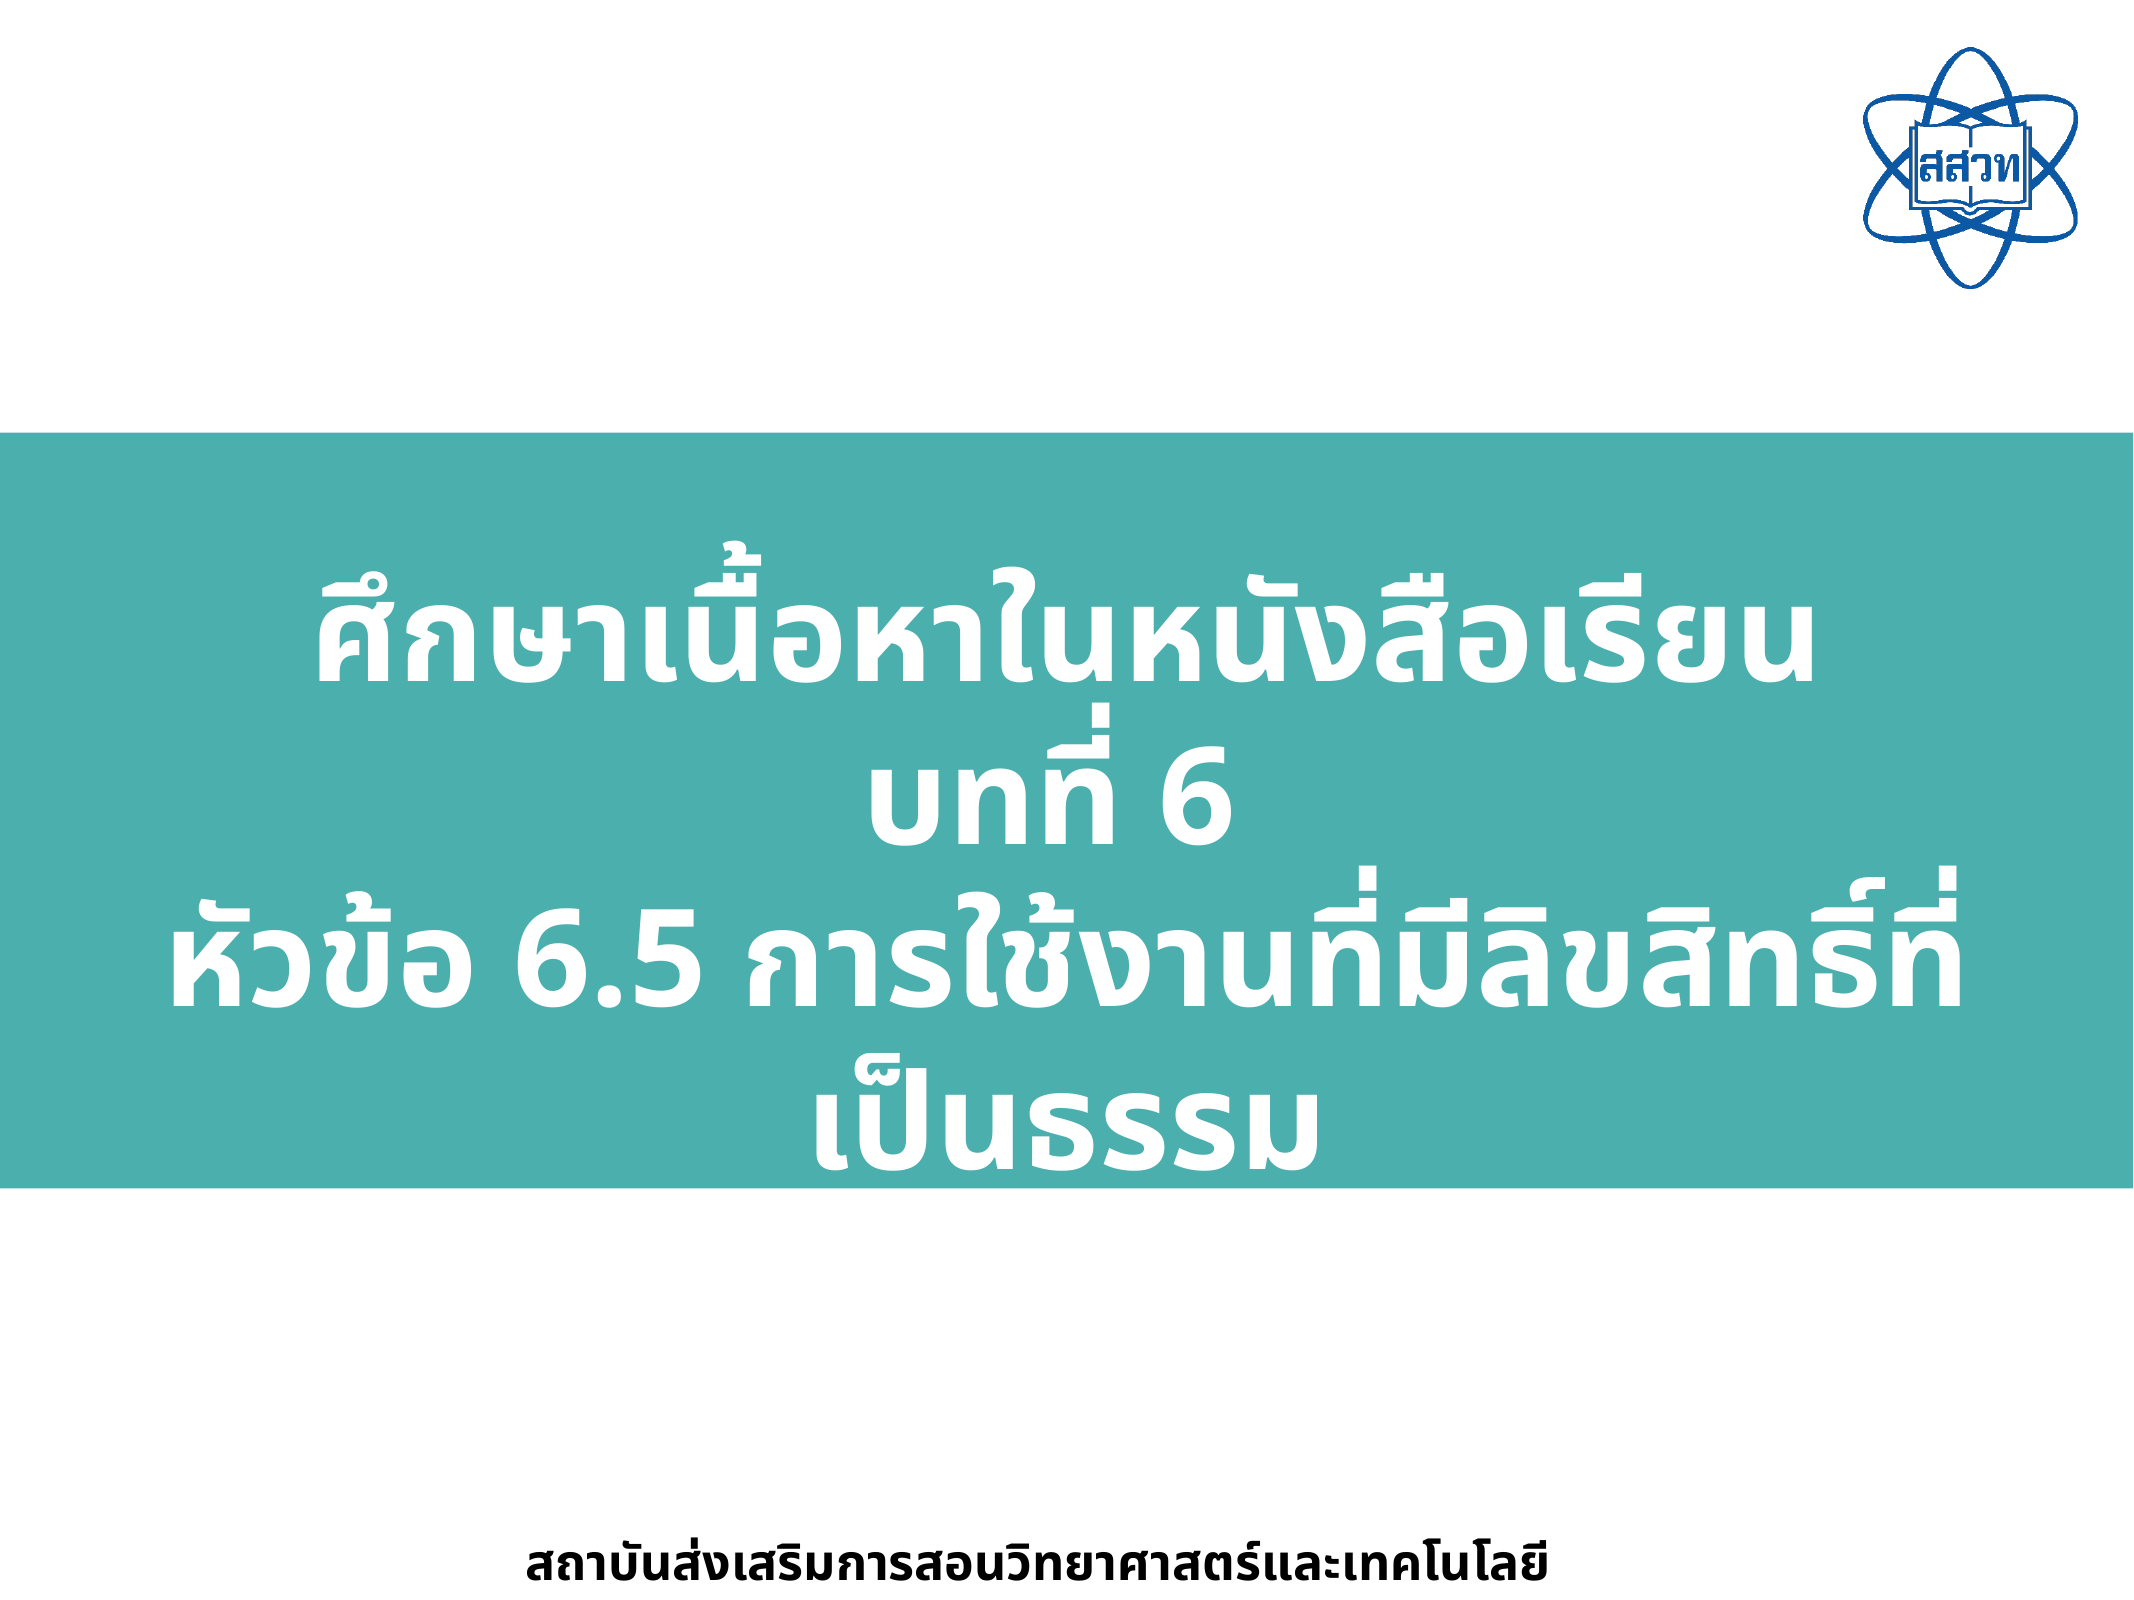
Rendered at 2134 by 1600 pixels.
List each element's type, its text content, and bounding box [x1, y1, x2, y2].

text_box [0, 432, 2134, 1189]
text_box สถาบันส่งเสริมการสอนวิทยาศาสตร์และเทคโนโลยี [74, 1522, 2002, 1589]
picture [1862, 46, 2079, 290]
text_box ศึกษาเนื้อหาในหนังสือเรียน บทที่ 6 หัวข้อ 6.5 การใช้งานที่มีลิขสิทธิ์ที่เป็นธรรม [133, 539, 2000, 1061]
